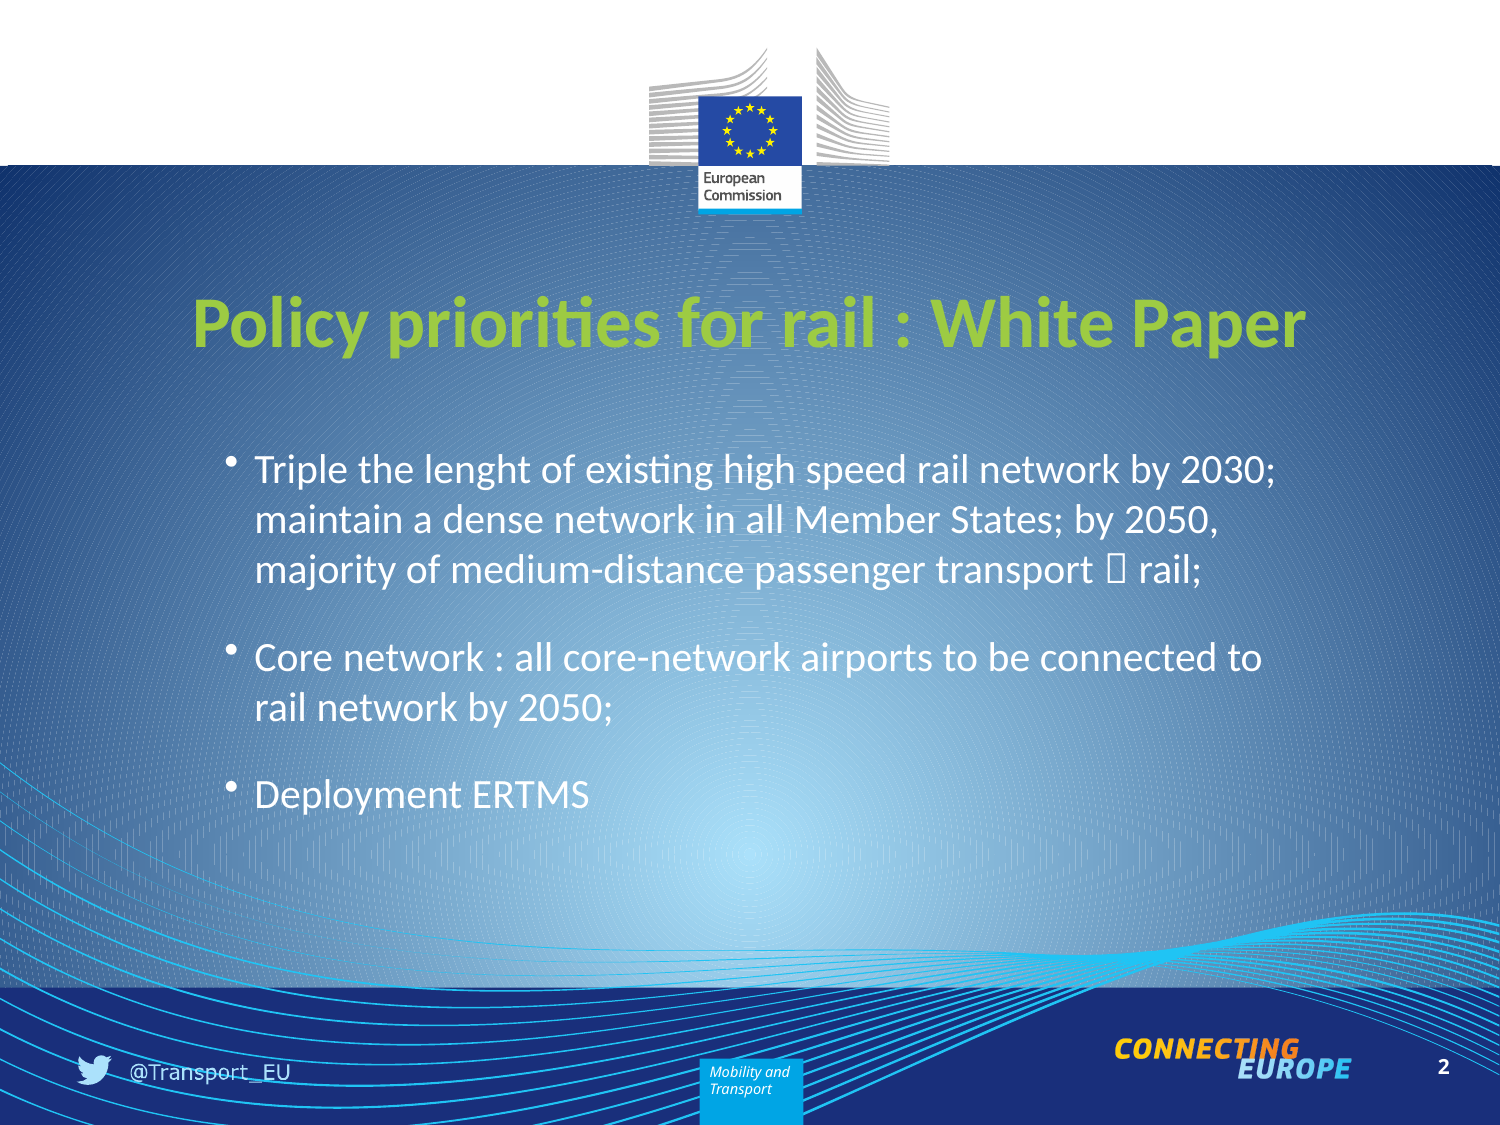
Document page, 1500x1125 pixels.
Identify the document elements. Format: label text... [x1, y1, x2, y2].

text_box 2 [1423, 1046, 1471, 1112]
list Triple the lenght of existing high speed rail network by 2030; maintain a dense network in all Member States; by 2050, majority of medium-distance passenger transport  rail; Core network : all core-network airports to be connected to rail network by 2050; Deployment ERTMS [209, 434, 1341, 988]
title Policy priorities for rail : White Paper [159, 267, 1341, 338]
picture [1112, 1036, 1355, 1081]
